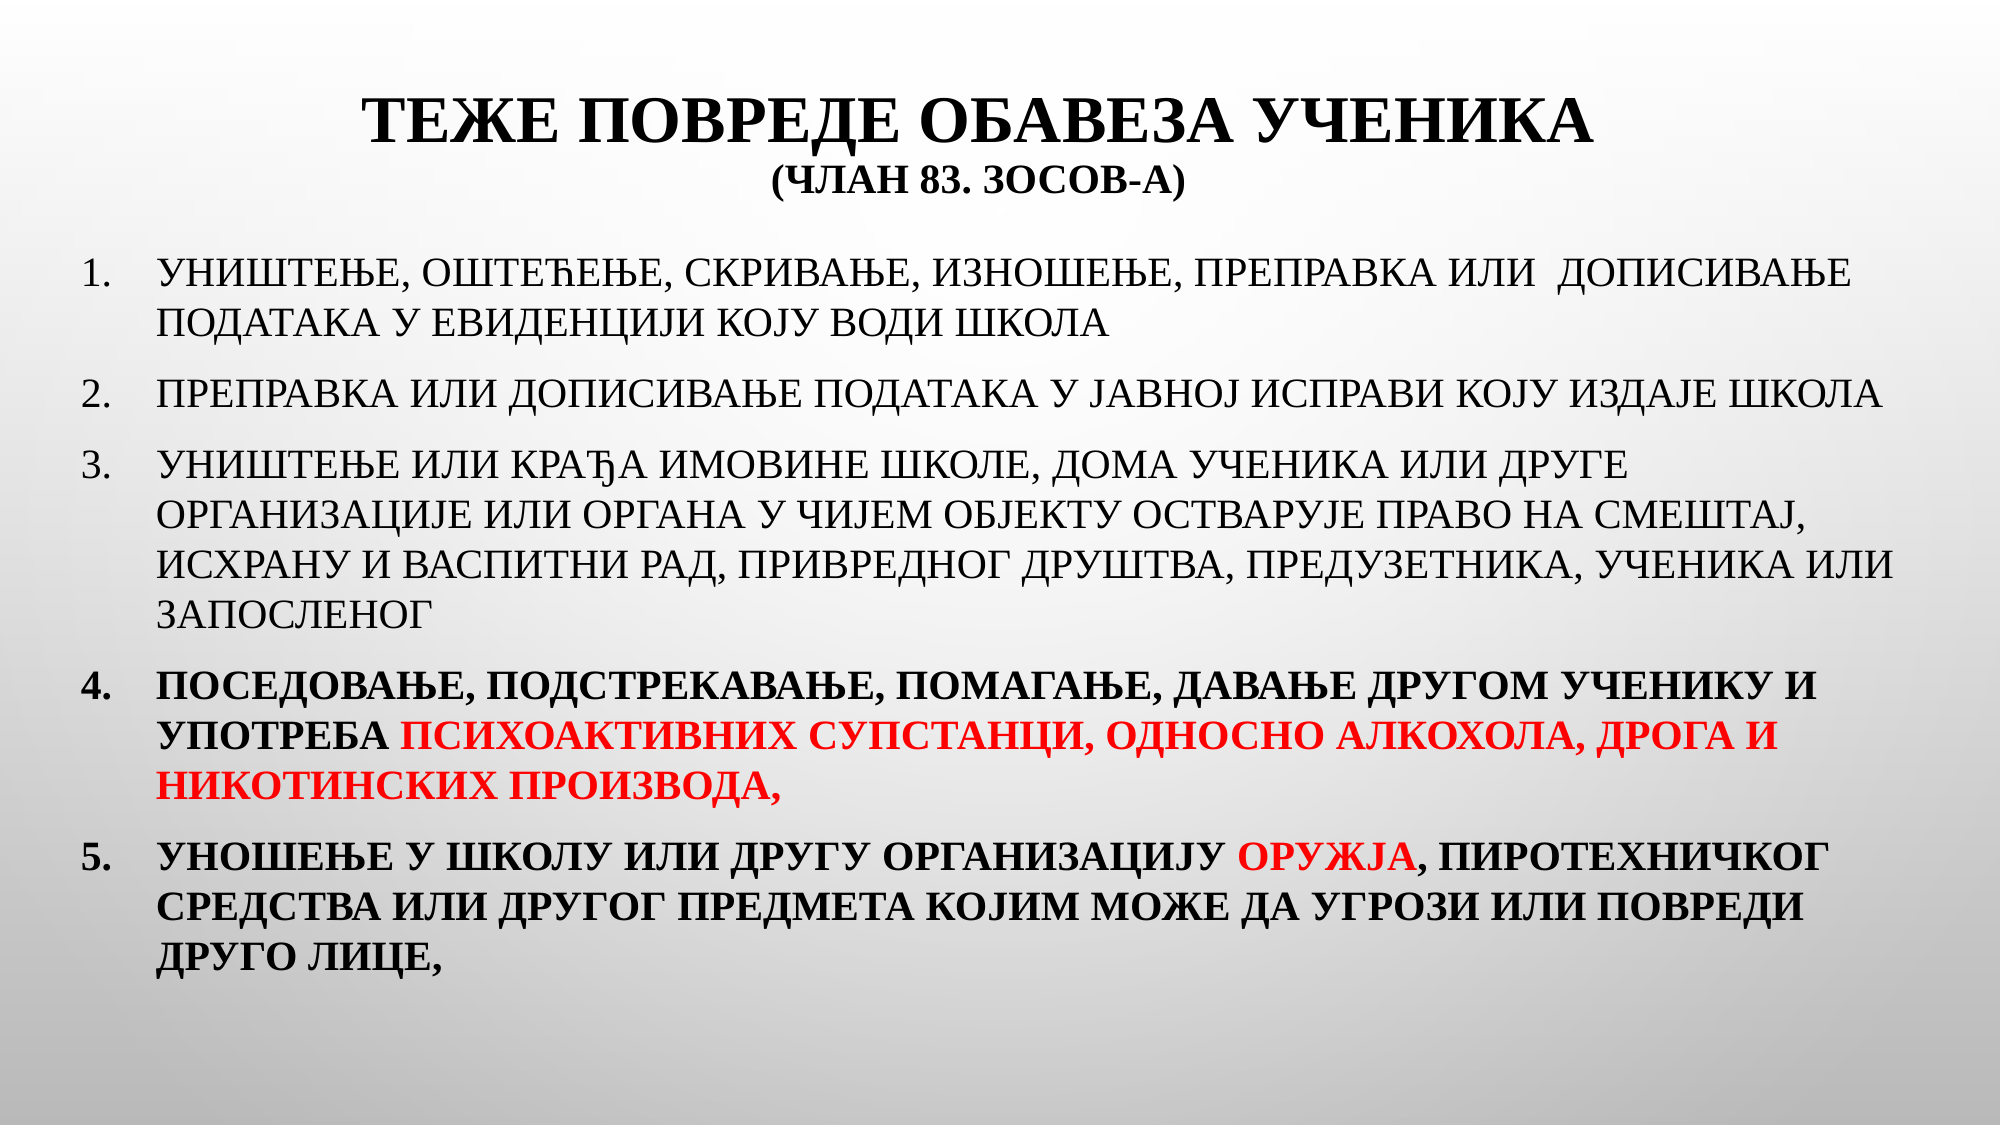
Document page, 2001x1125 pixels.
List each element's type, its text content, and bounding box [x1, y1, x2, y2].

list уништење, оштећење, скривање, изношење, преправка или дописивање података у евиденцији коју води школа преправка или дописивање података у јавној исправи коју издаје школа уништење или крађа имовине школе, дома ученика или друге организације или органа у чијем објекту остварује право на смештај, исхрану и васпитни рад, привредног друштва, предузетника, ученика или запосленог поседовање, подстрекавање, помагање, давање другом ученику и употреба психоактивних супстанци, односно алкохола, дрога и никотинских производа, уношење у школу или другу организацију оружја, пиротехничког средства или другог предмета којим може да угрози или повреди друго лице, [65, 237, 1923, 1063]
title Теже повреде обавеза ученика (члан 83. ЗОСОВ-а) [65, 62, 1892, 225]
picture [0, 0, 2000, 1125]
